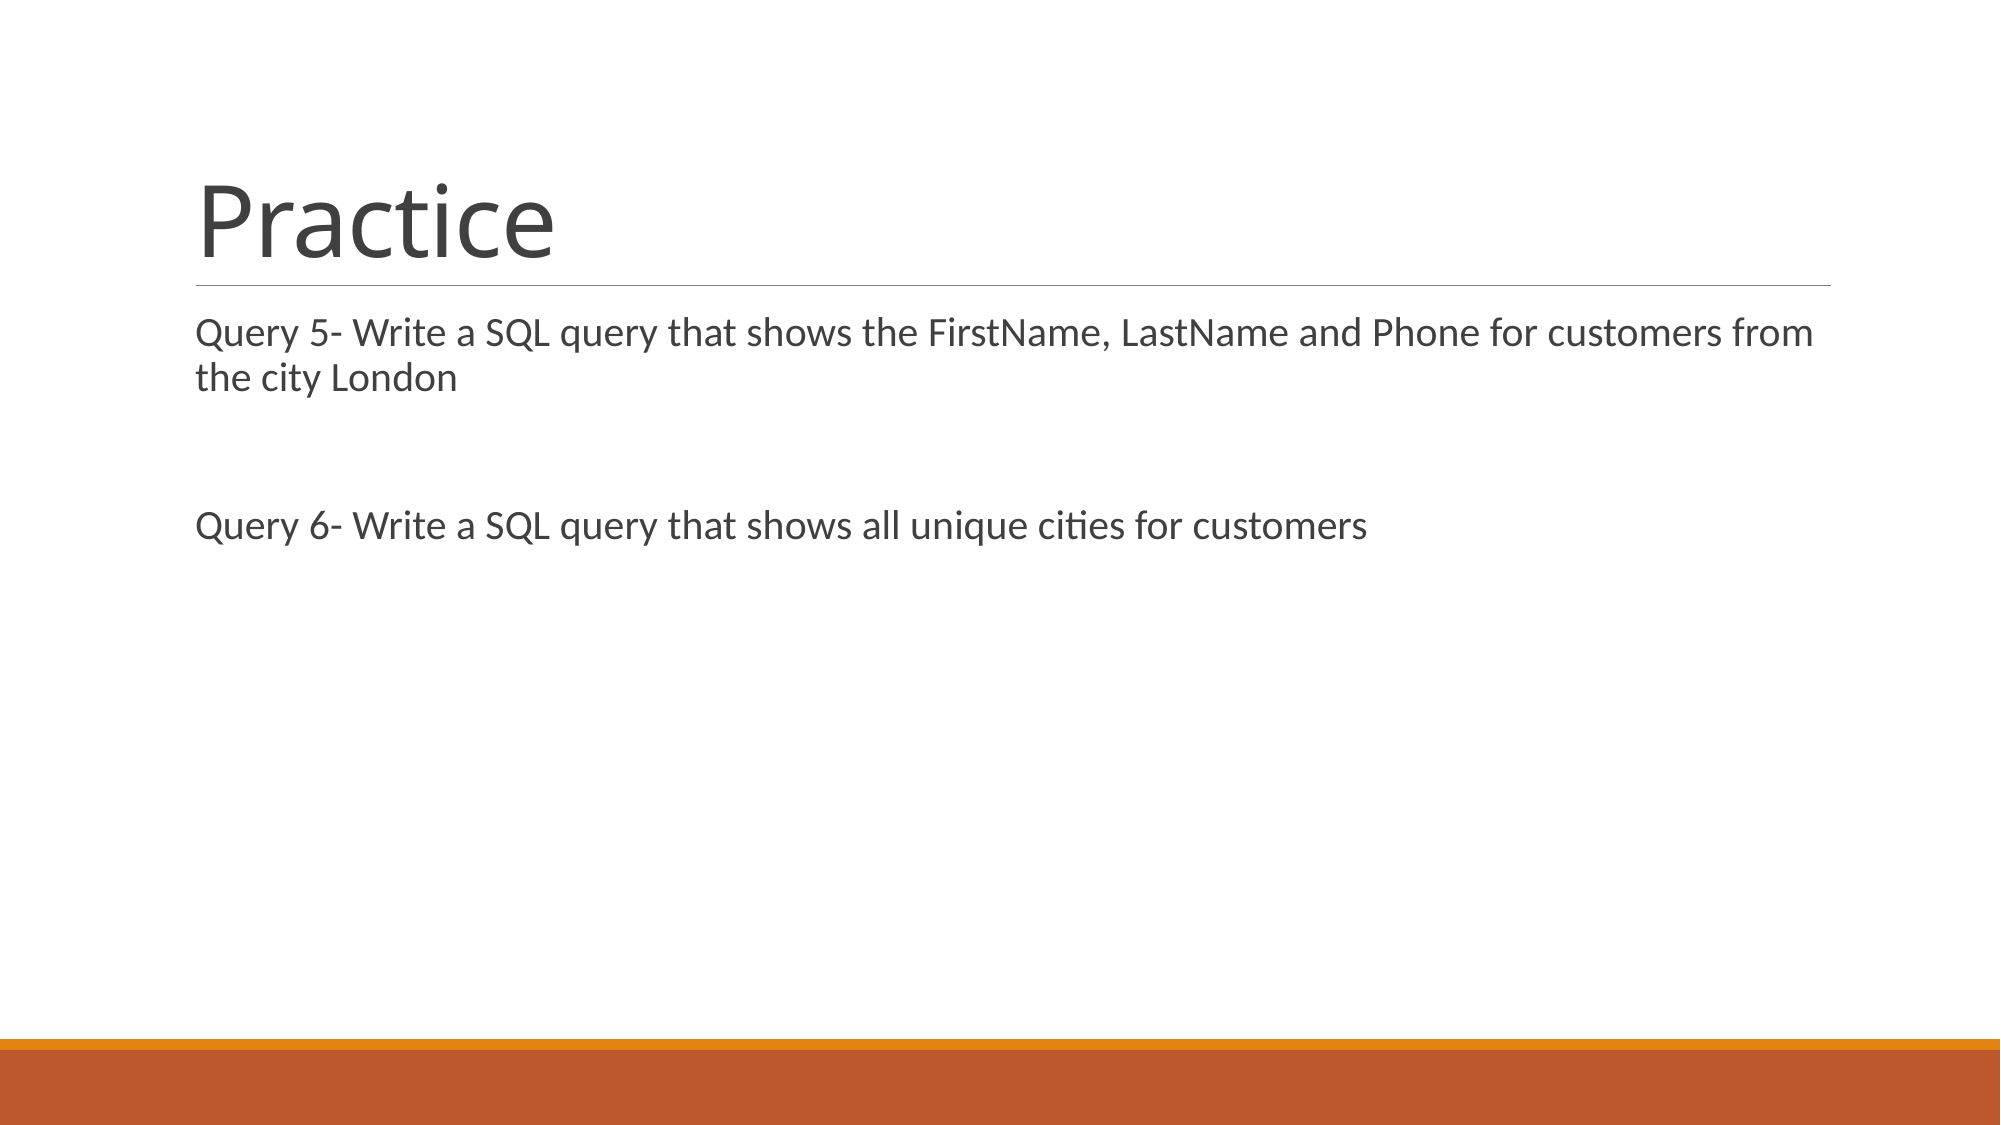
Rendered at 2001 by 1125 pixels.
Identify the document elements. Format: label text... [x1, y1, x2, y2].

title Practice [180, 47, 1830, 285]
list Query 5- Write a SQL query that shows the FirstName, LastName and Phone for customers from the city London Query 6- Write a SQL query that shows all unique cities for customers [180, 302, 1830, 963]
